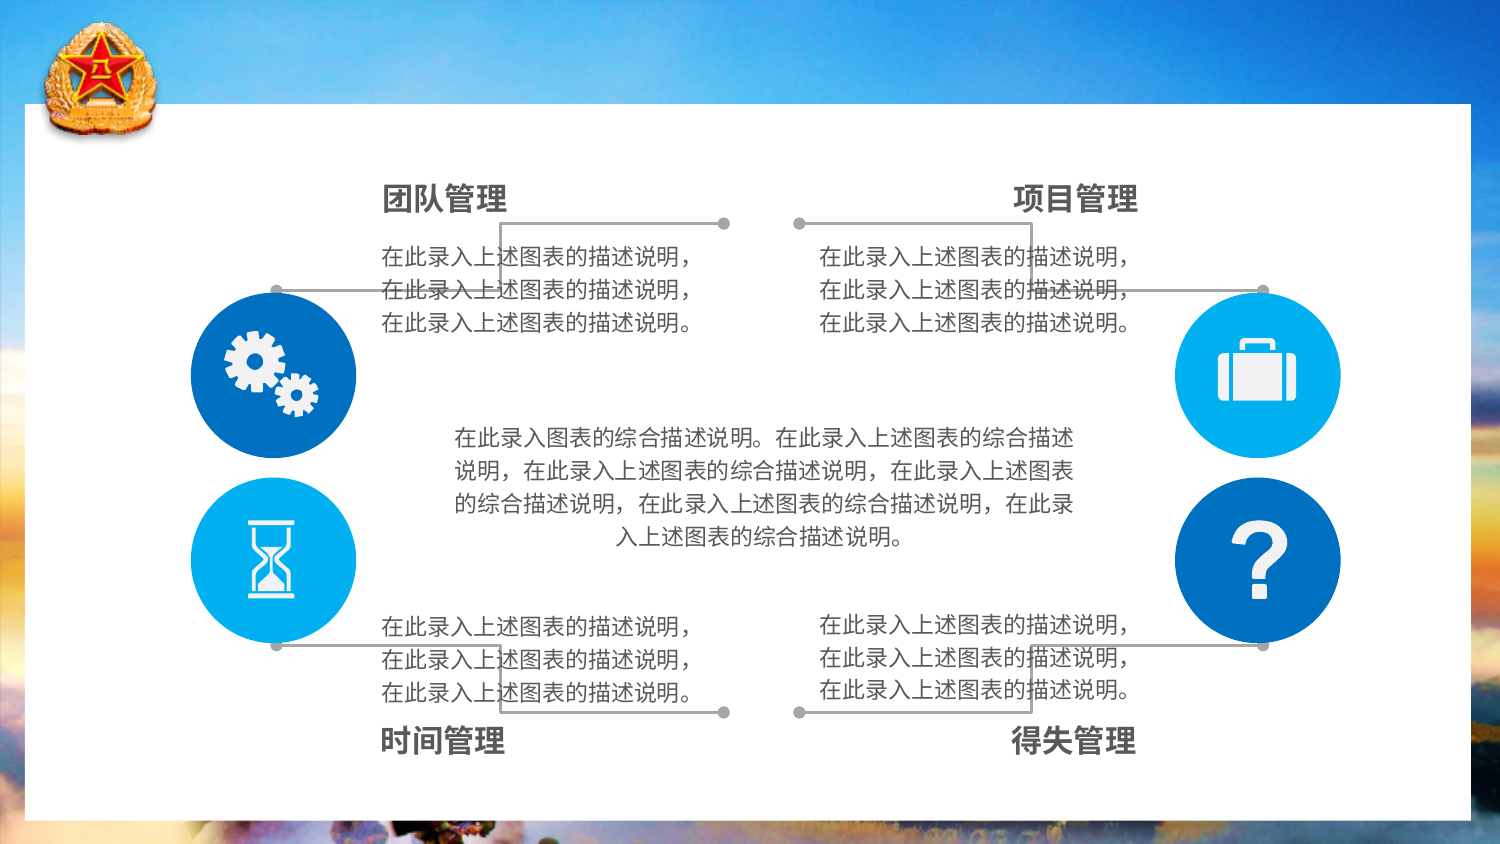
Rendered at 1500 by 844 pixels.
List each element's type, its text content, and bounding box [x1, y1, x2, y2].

text_box 时间管理 [369, 722, 518, 764]
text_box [799, 644, 1264, 713]
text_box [1174, 477, 1341, 644]
text_box 在此录入图表的综合描述说明。在此录入上述图表的综合描述说明，在此录入上述图表的综合描述说明，在此录入上述图表的综合描述说明，在此录入上述图表的综合描述说明，在此录入上述图表的综合描述说明。 [441, 413, 1089, 555]
text_box 得失管理 [1000, 722, 1149, 764]
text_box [276, 223, 724, 291]
text_box 团队管理 [371, 173, 519, 221]
text_box 项目管理 [1002, 173, 1150, 221]
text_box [276, 644, 724, 713]
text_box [190, 292, 357, 459]
text_box 在此录入上述图表的描述说明，在此录入上述图表的描述说明，在此录入上述图表的描述说明。 [808, 599, 1161, 643]
text_box 在此录入上述图表的描述说明，在此录入上述图表的描述说明，在此录入上述图表的描述说明。 [369, 299, 724, 356]
text_box 在此录入上述图表的描述说明，在此录入上述图表的描述说明，在此录入上述图表的描述说明。 [369, 601, 724, 644]
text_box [190, 477, 357, 644]
picture [0, 0, 1500, 844]
text_box 在此录入上述图表的描述说明，在此录入上述图表的描述说明，在此录入上述图表的描述说明。 [808, 300, 1161, 375]
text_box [799, 223, 1264, 291]
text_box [1174, 292, 1341, 459]
